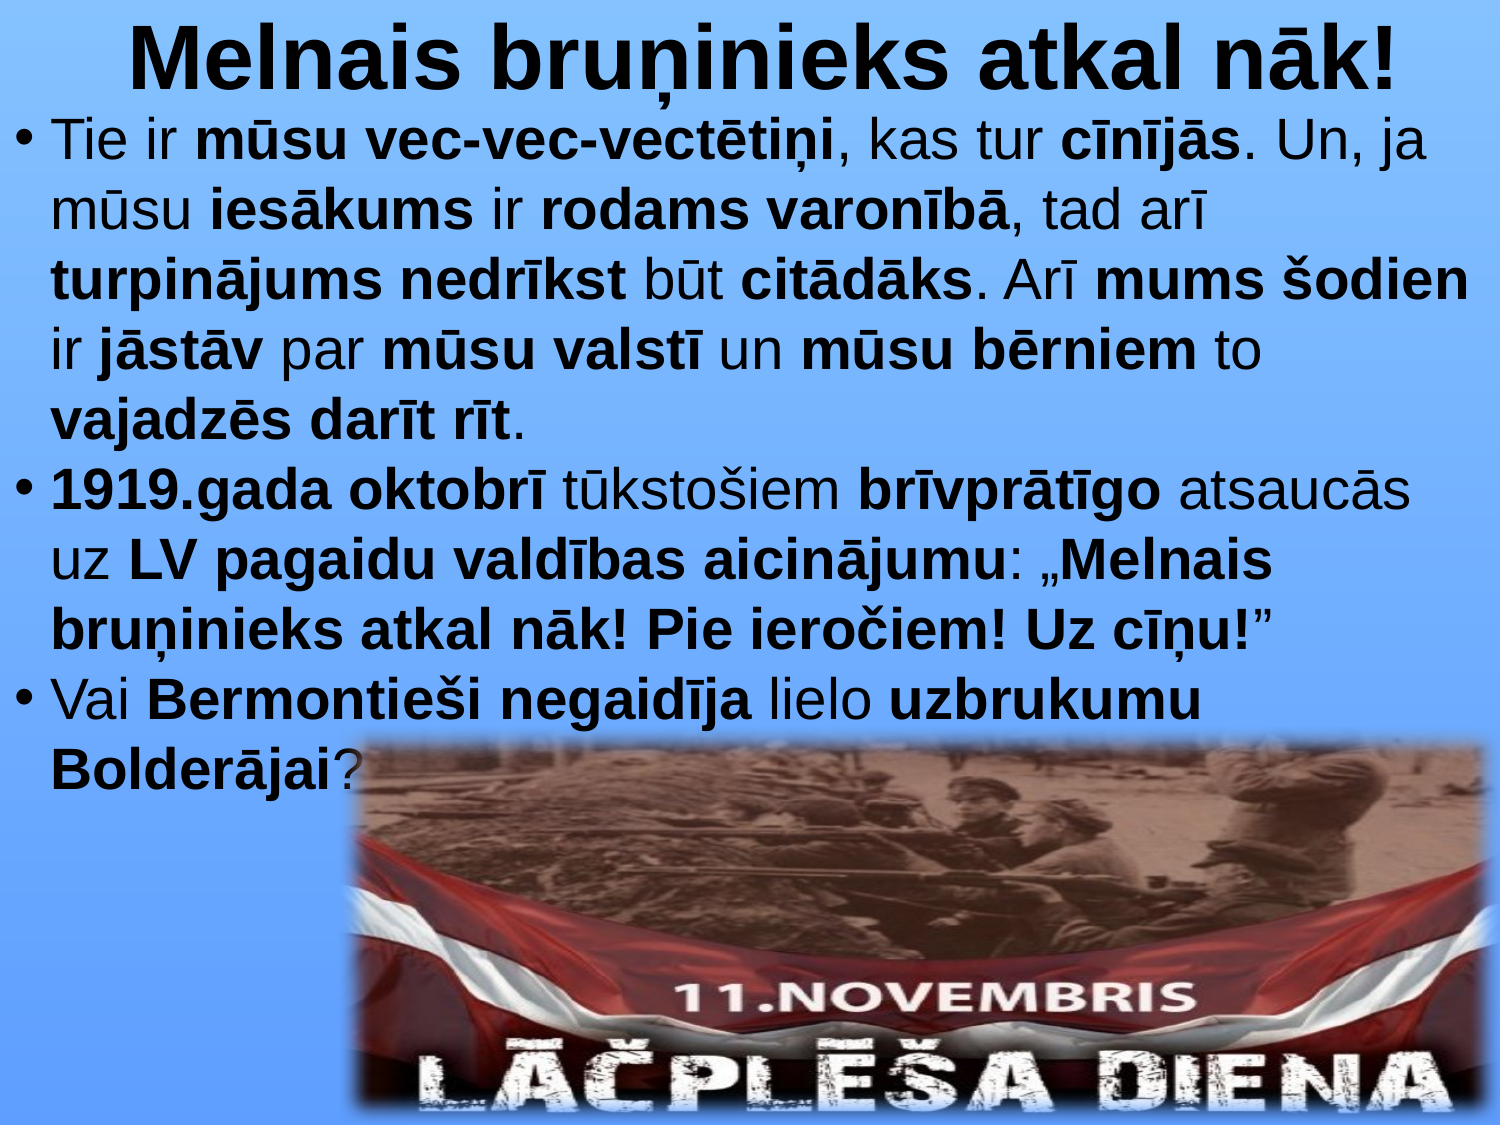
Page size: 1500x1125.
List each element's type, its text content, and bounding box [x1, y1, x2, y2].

picture [339, 726, 1500, 1125]
title Melnais bruņinieks atkal nāk! [29, 0, 1500, 93]
text_box Tie ir mūsu vec-vec-vectētiņi, kas tur cīnījās. Un, ja mūsu iesākums ir rodams varonībā, tad arī turpinājums nedrīkst būt citādāks. Arī mums šodien ir jāstāv par mūsu valstī un mūsu bērniem to vajadzēs darīt rīt. 1919.gada oktobrī tūkstošiem brīvprātīgo atsaucās uz LV pagaidu valdības aicinājumu: „Melnais bruņinieks atkal nāk! Pie ieročiem! Uz cīņu!” Vai Bermontieši negaidīja lielo uzbrukumu Bolderājai? [0, 93, 1500, 809]
